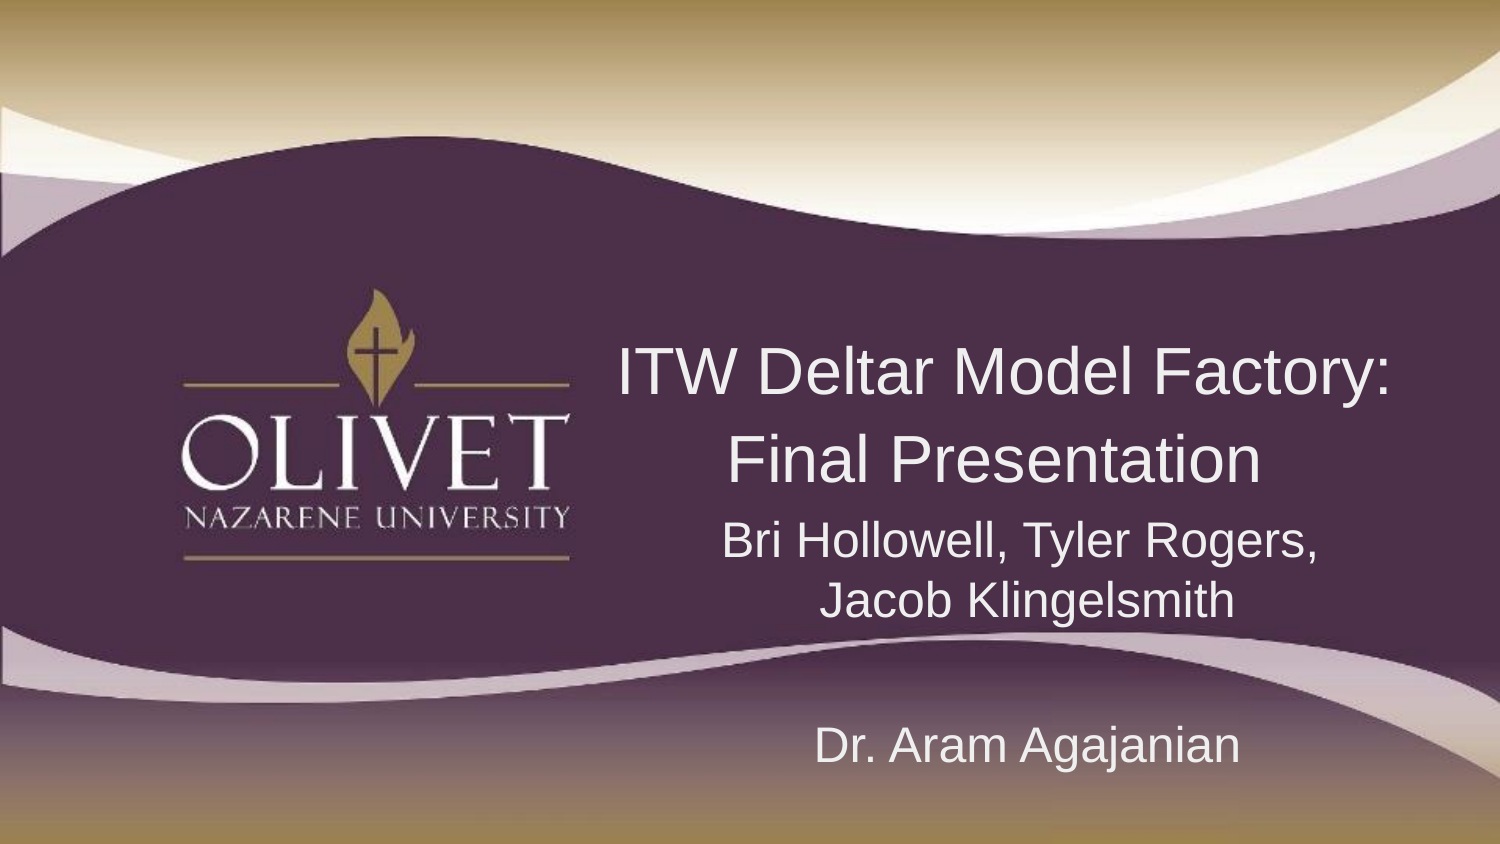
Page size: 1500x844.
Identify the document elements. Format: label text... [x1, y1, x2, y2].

picture [0, 0, 1500, 844]
subtitle Bri Hollowell, Tyler Rogers, Jacob Klingelsmith Dr. Aram Agajanian [605, 492, 1449, 642]
title ITW Deltar Model Factory: Final Presentation [530, 277, 1481, 514]
